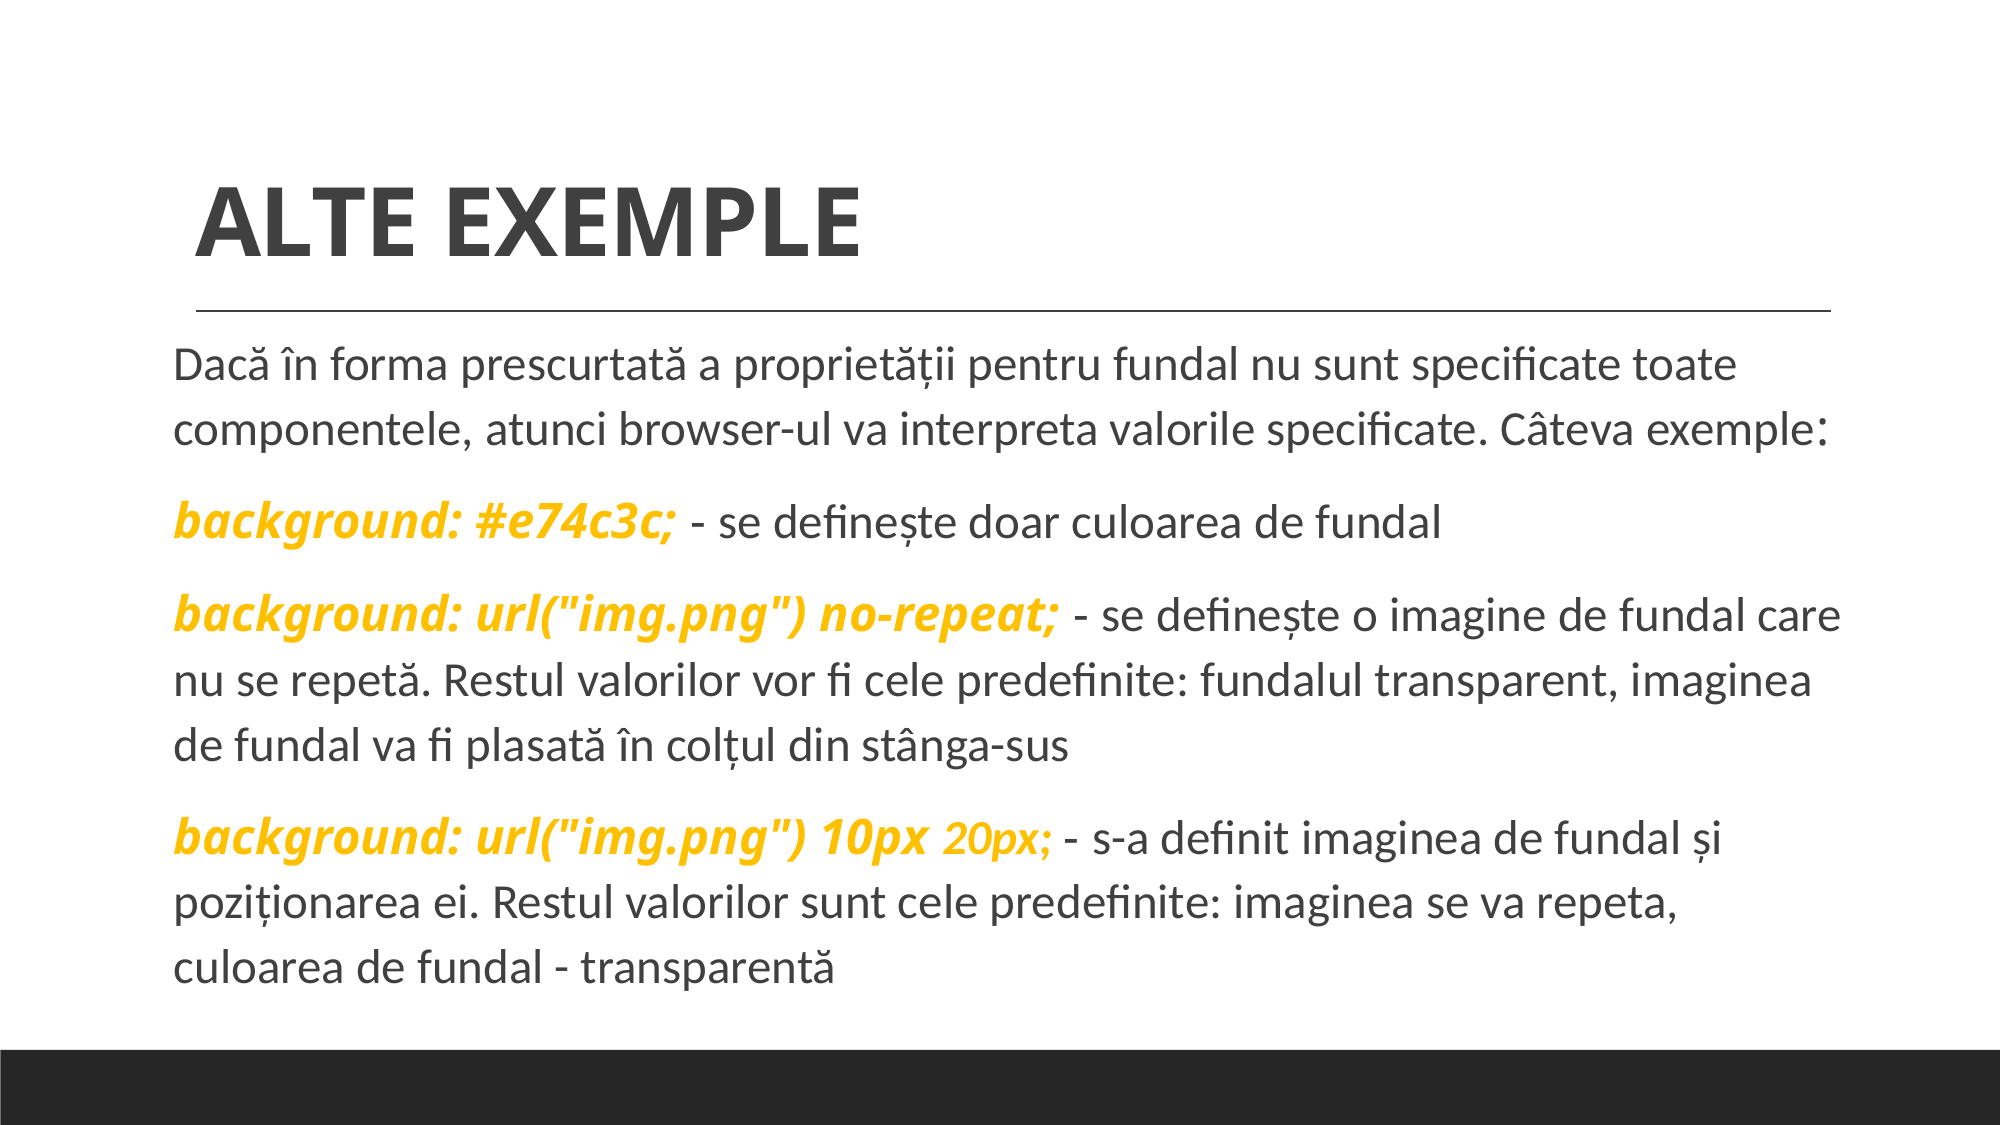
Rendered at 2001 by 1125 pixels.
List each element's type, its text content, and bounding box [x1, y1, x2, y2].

title ALTE EXEMPLE [180, 47, 1830, 285]
list Dacă în forma prescurtată a proprietății pentru fundal nu sunt specificate toate componentele, atunci browser-ul va interpreta valorile specificate. Câteva exemple: background: #e74c3c; - se definește doar culoarea de fundal background: url("img.png") no-repeat; - se definește o imagine de fundal care nu se repetă. Restul valorilor vor fi cele predefinite: fundalul transparent, imaginea de fundal va fi plasată în colțul din stânga-sus background: url("img.png") 10px 20px; - s-a definit imaginea de fundal și poziționarea ei. Restul valorilor sunt cele predefinite: imaginea se va repeta, culoarea de fundal - transparentă [159, 318, 1851, 1063]
